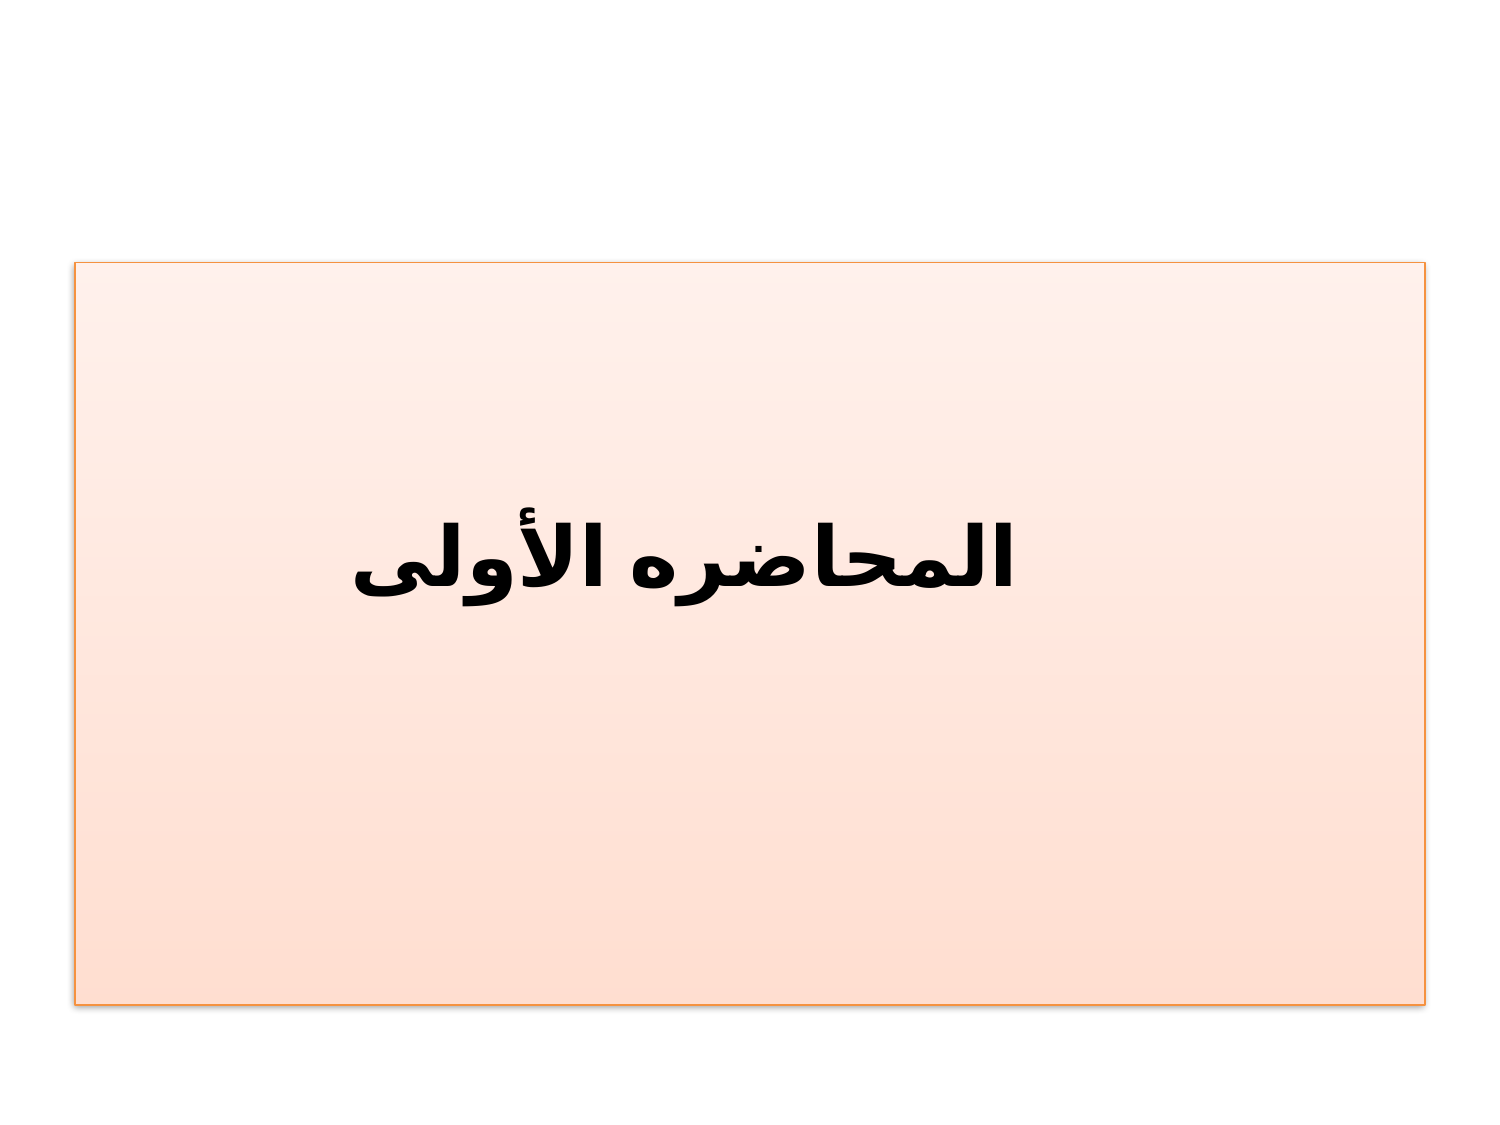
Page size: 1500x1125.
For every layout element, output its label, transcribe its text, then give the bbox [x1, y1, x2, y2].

list المحاضره الأولى [74, 262, 1426, 1006]
